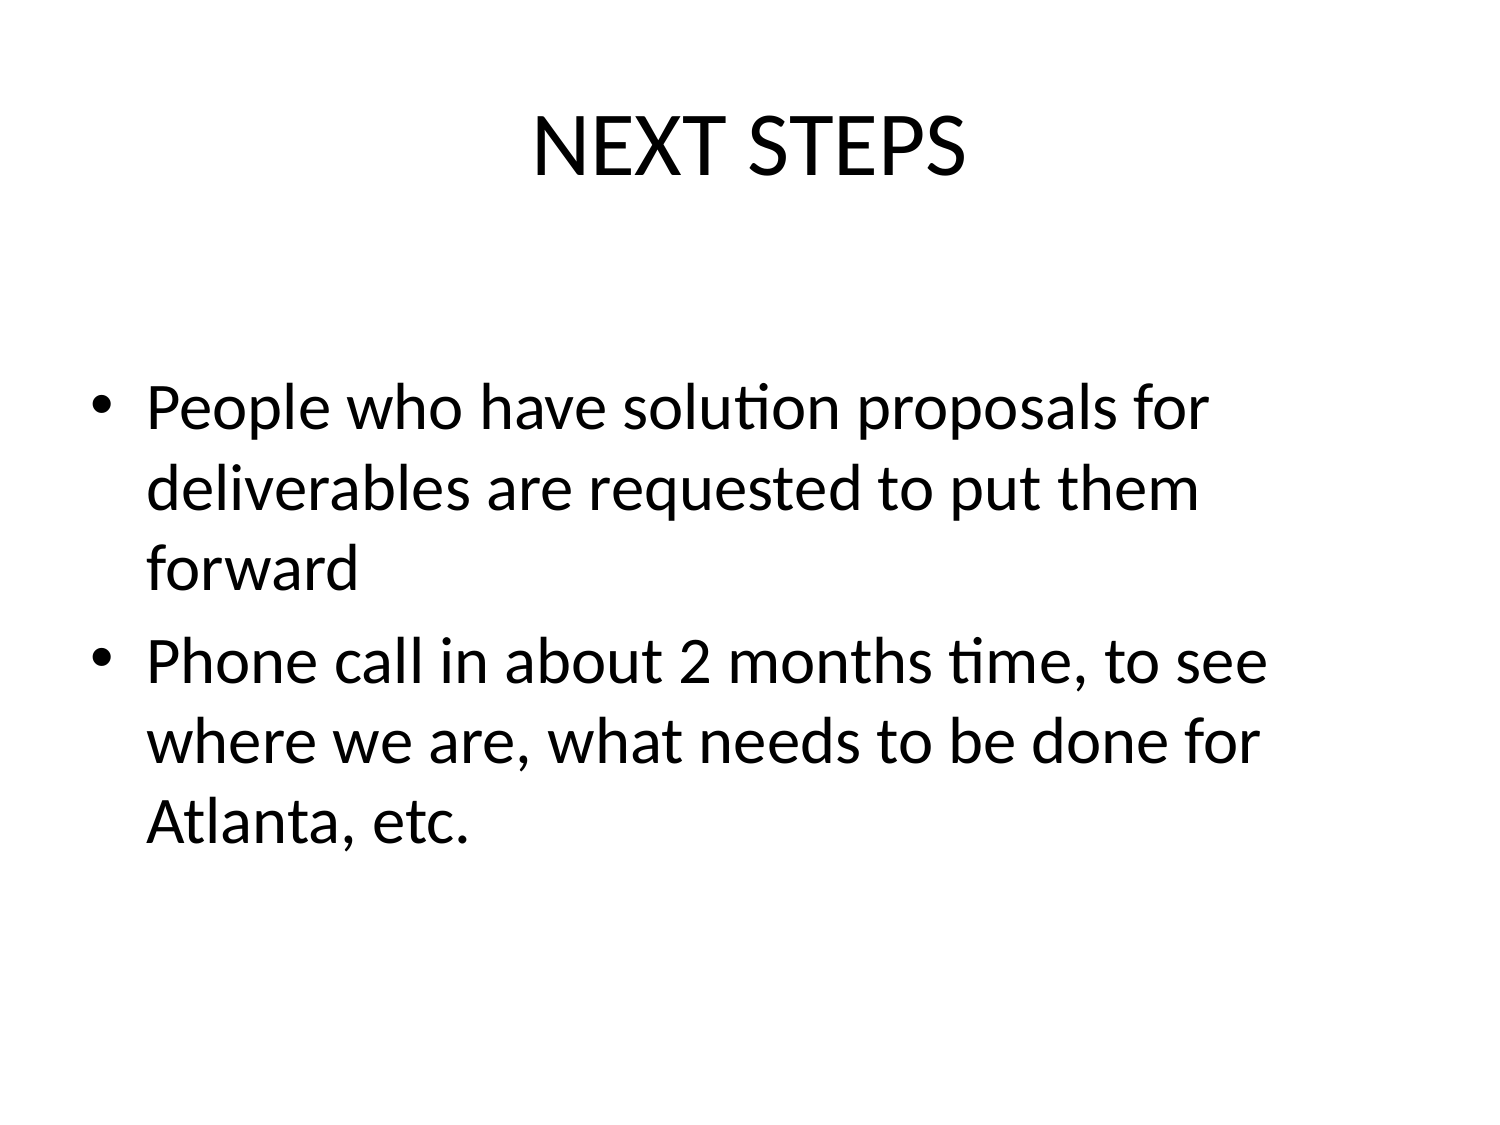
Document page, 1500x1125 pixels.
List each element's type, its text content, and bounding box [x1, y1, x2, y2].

list People who have solution proposals for deliverables are requested to put them forward Phone call in about 2 months time, to see where we are, what needs to be done for Atlanta, etc. [75, 262, 1425, 1005]
title NEXT STEPS [75, 45, 1425, 233]
